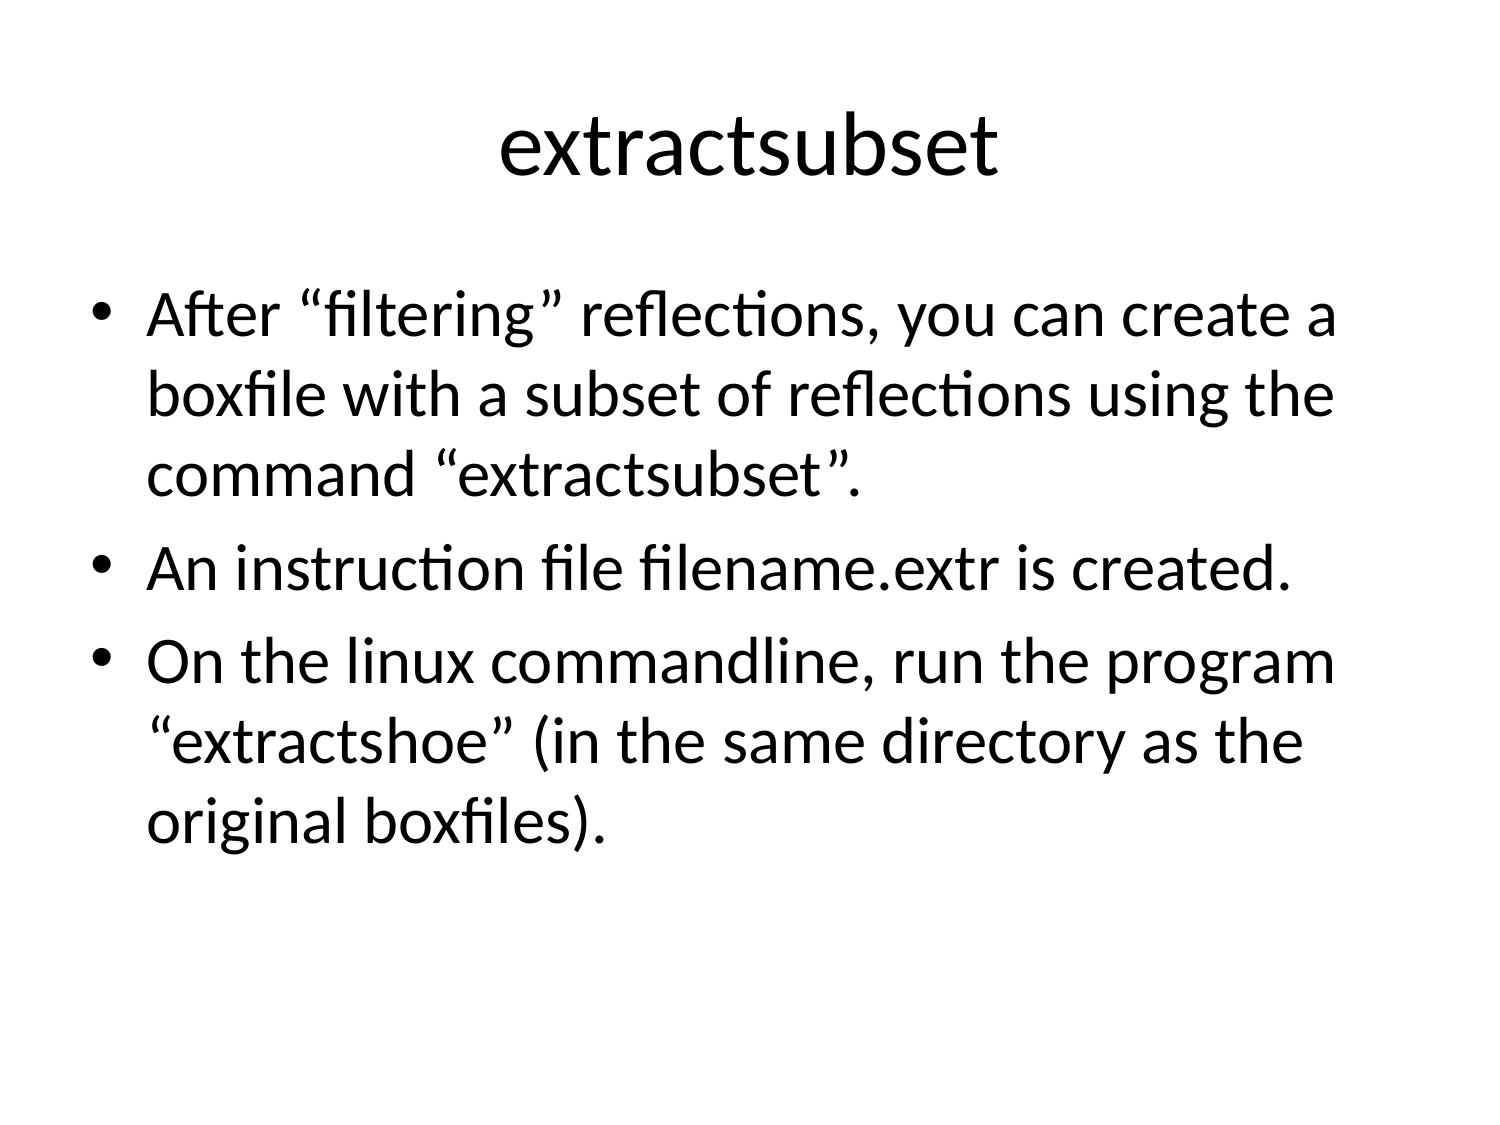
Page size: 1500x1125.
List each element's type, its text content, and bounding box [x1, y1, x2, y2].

list After “filtering” reflections, you can create a boxfile with a subset of reflections using the command “extractsubset”. An instruction file filename.extr is created. On the linux commandline, run the program “extractshoe” (in the same directory as the original boxfiles). [75, 262, 1425, 1005]
title extractsubset [75, 45, 1425, 233]
